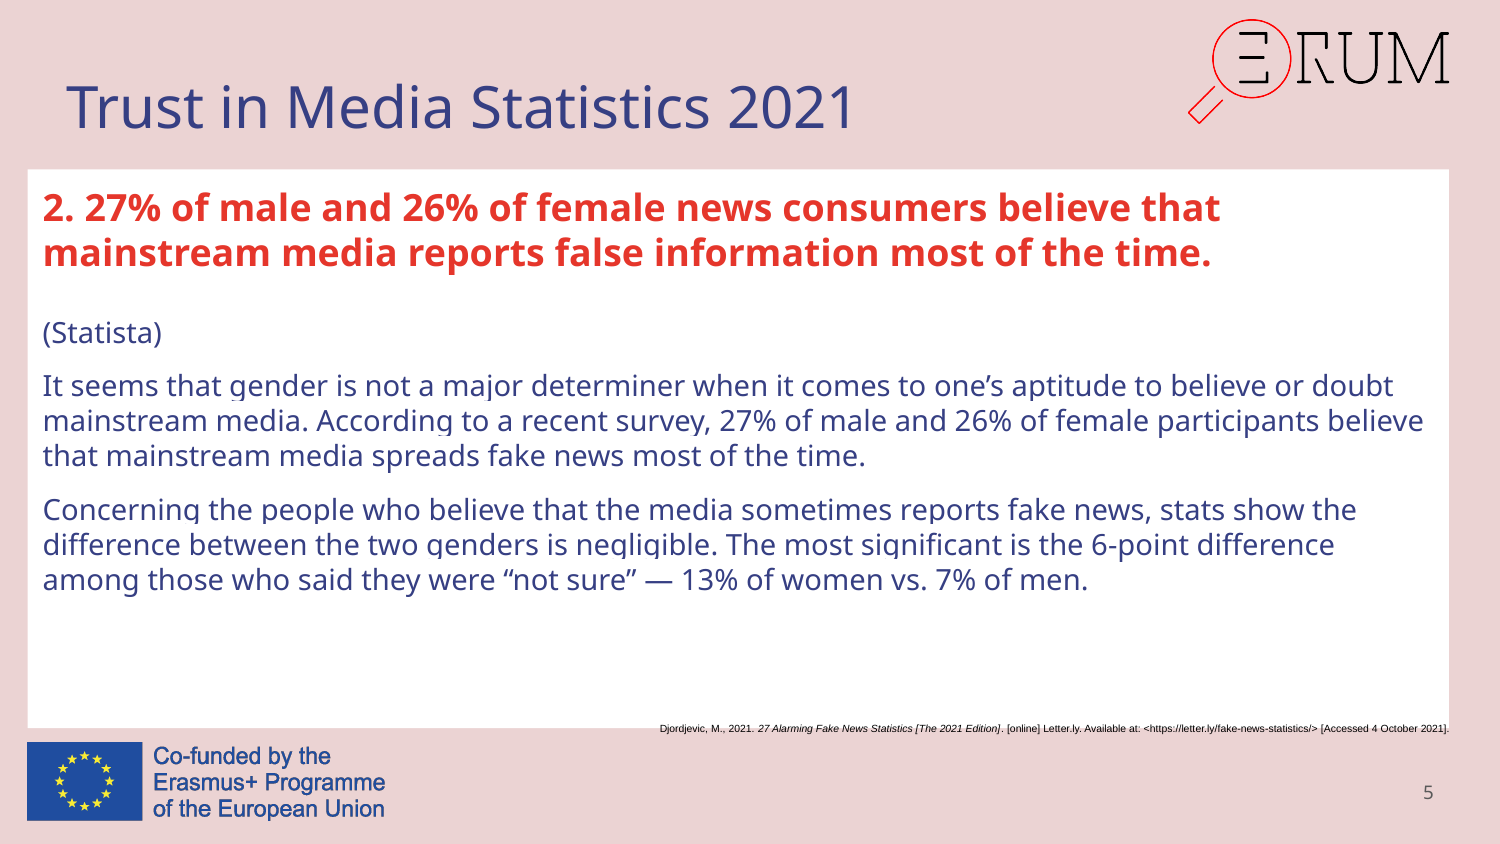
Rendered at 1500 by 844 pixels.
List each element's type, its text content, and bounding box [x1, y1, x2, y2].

picture [27, 742, 385, 821]
slide_number 5 [1358, 761, 1449, 826]
list 2. 27% of male and 26% of female news consumers believe that mainstream media reports false information most of the time. (Statista) It seems that gender is not a major determiner when it comes to one’s aptitude to believe or doubt mainstream media. According to a recent survey, 27% of male and 26% of female participants believe that mainstream media spreads fake news most of the time. Concerning the people who believe that the media sometimes reports fake news, stats show the difference between the two genders is negligible. The most significant is the 6-point difference among those who said they were “not sure” — 13% of women vs. 7% of men. [27, 169, 1449, 729]
title Trust in Media Statistics 2021 [51, 55, 1168, 150]
picture [1136, 0, 1500, 137]
text_box Djordjevic, M., 2021. 27 Alarming Fake News Statistics [The 2021 Edition]. [online] Letter.ly. Available at: <https://letter.ly/fake-news-statistics/> [Accessed 4 October 2021]. [625, 715, 1467, 741]
